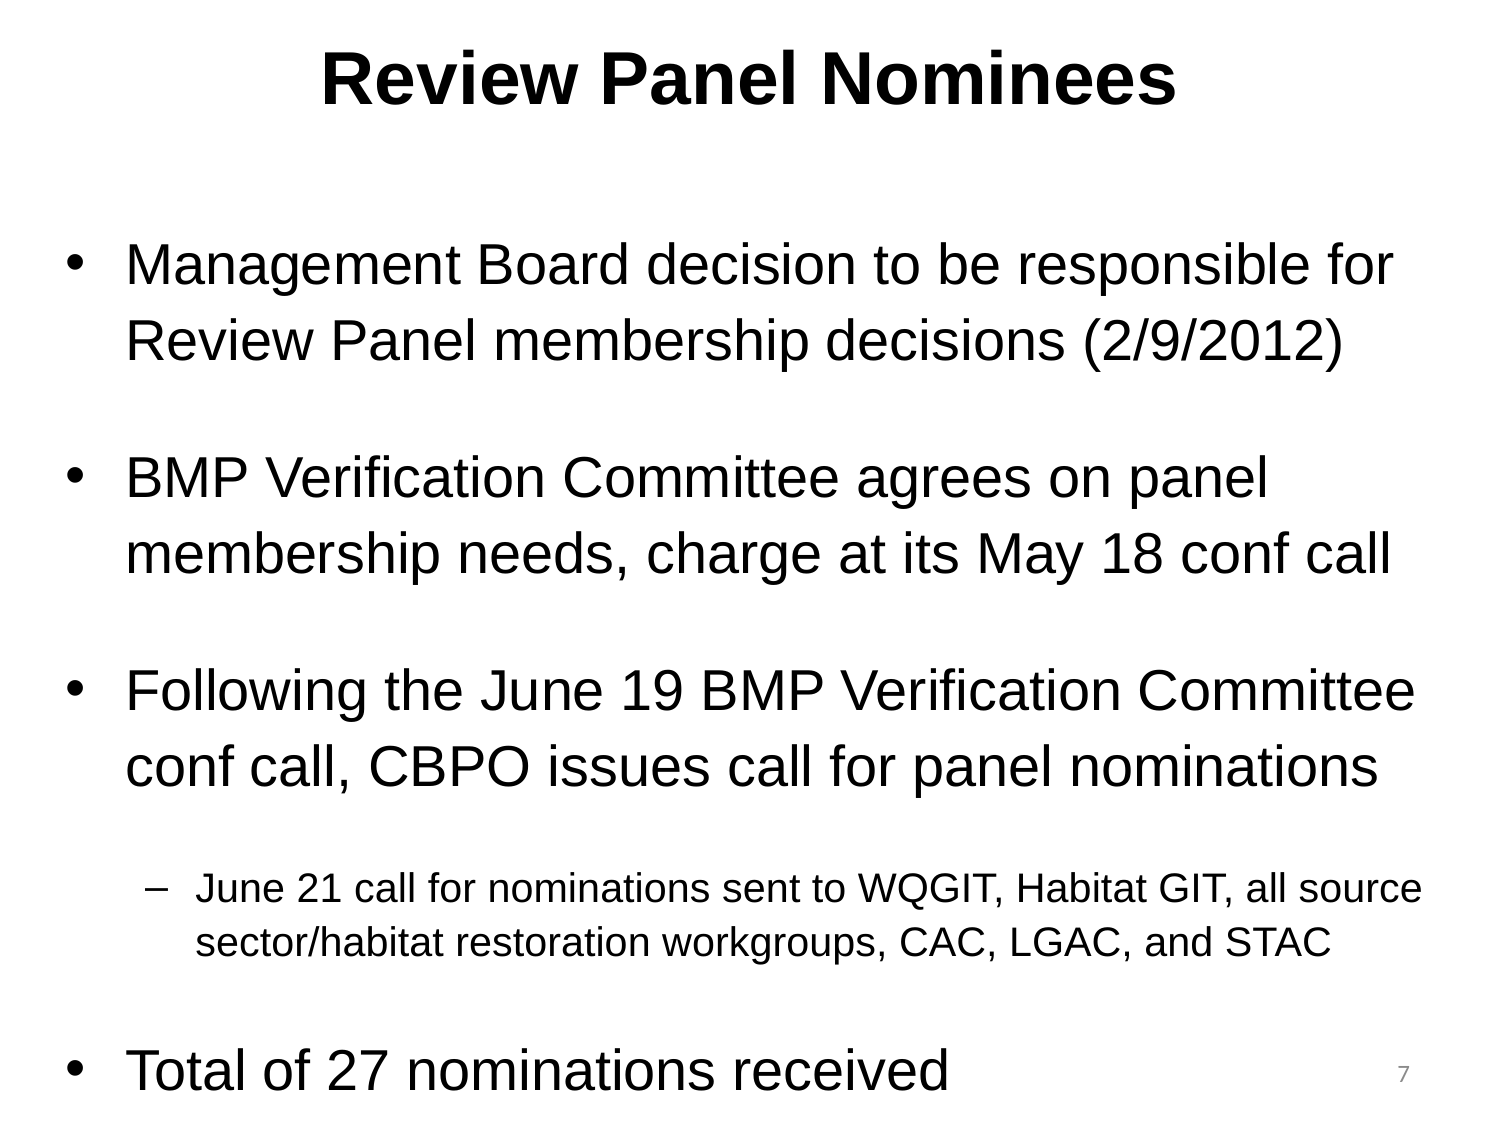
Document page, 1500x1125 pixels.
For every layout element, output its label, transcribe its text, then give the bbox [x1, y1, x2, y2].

slide_number 7 [1074, 1042, 1425, 1103]
title Review Panel Nominees [75, 0, 1425, 150]
list Management Board decision to be responsible for Review Panel membership decisions (2/9/2012) BMP Verification Committee agrees on panel membership needs, charge at its May 18 conf call Following the June 19 BMP Verification Committee conf call, CBPO issues call for panel nominations June 21 call for nominations sent to WQGIT, Habitat GIT, all source sector/habitat restoration workgroups, CAC, LGAC, and STAC Total of 27 nominations received [50, 212, 1450, 1125]
